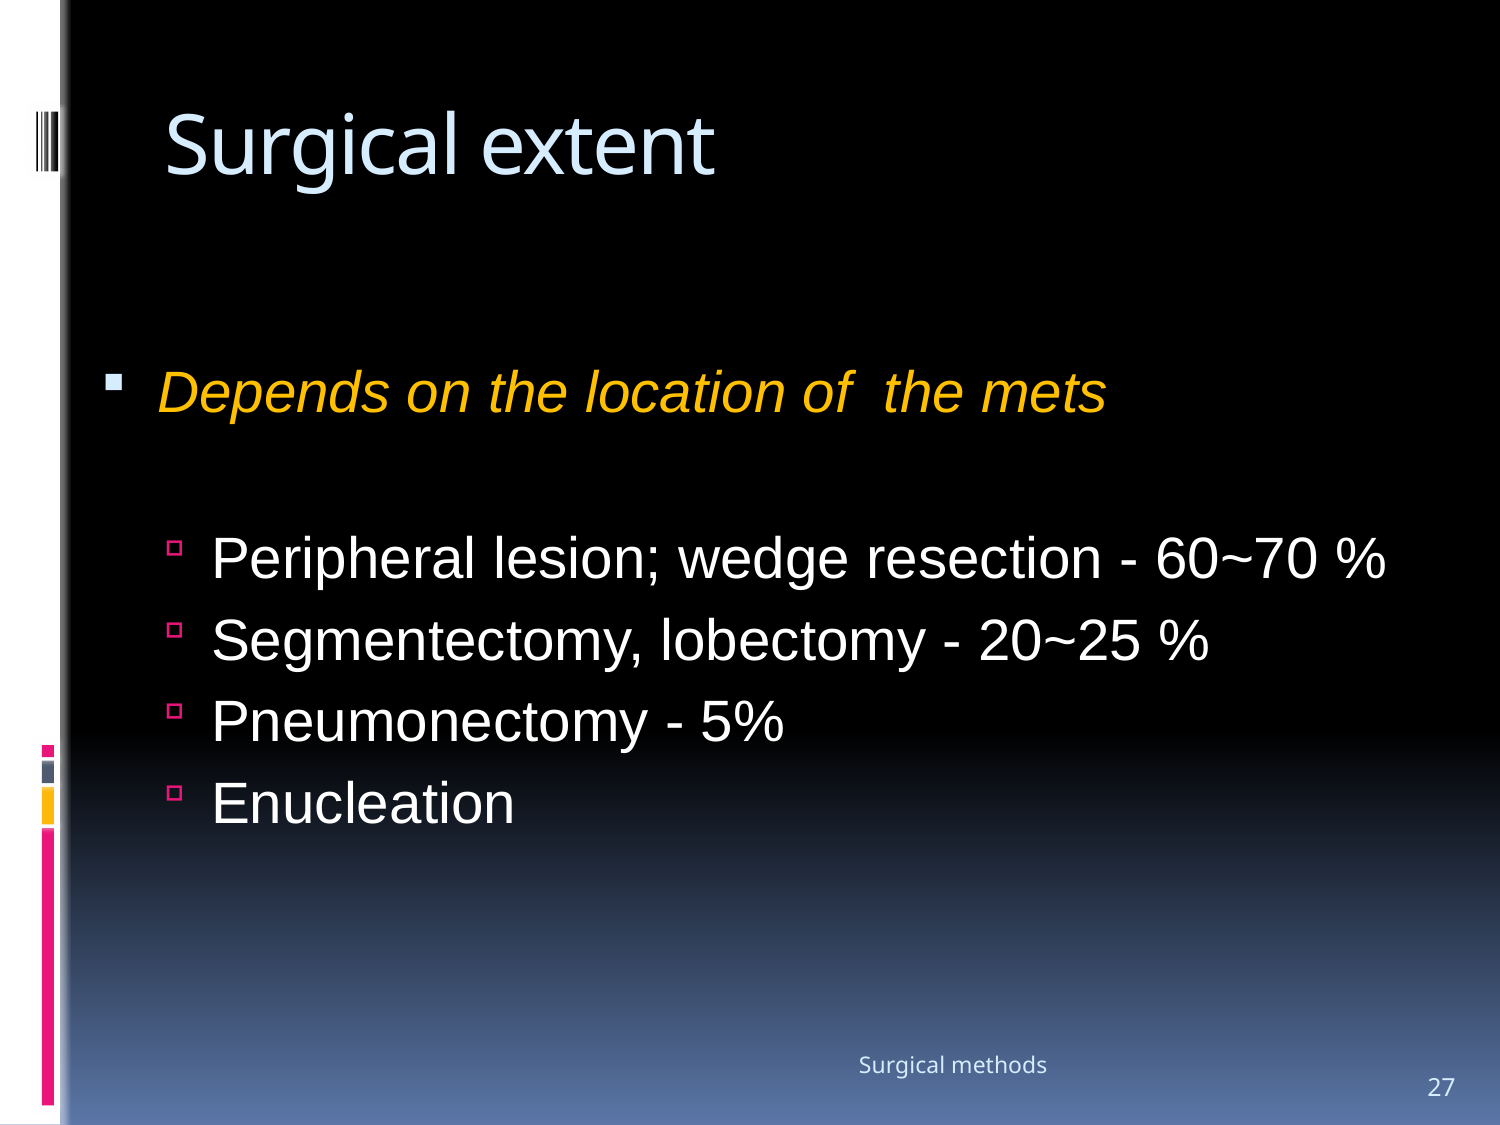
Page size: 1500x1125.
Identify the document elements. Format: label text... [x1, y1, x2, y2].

list Depends on the location of the mets Peripheral lesion; wedge resection - 60~70 % Segmentectomy, lobectomy - 20~25 % Pneumonectomy - 5% Enucleation [75, 262, 1436, 1005]
title Surgical extent [150, 83, 1425, 234]
footer Surgical methods [150, 1052, 1063, 1113]
slide_number 27 [1412, 1052, 1488, 1113]
